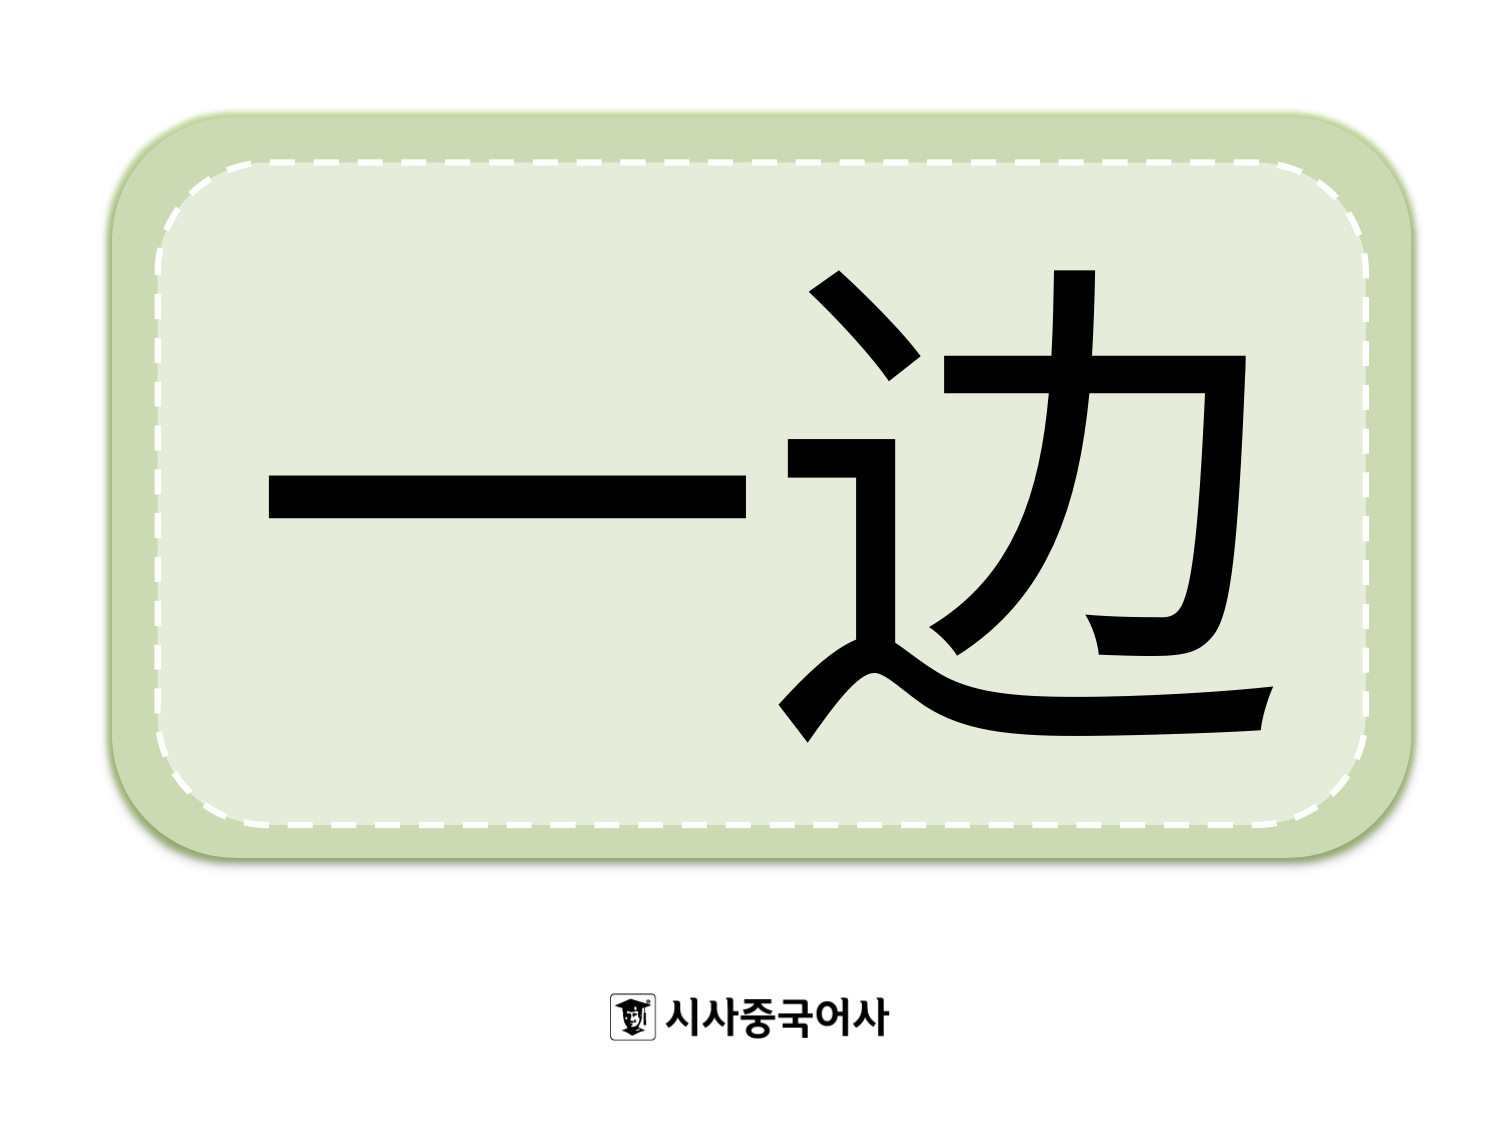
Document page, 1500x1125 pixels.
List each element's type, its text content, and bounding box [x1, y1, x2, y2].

picture [602, 987, 898, 1047]
text_box 一边 [162, 160, 1371, 824]
